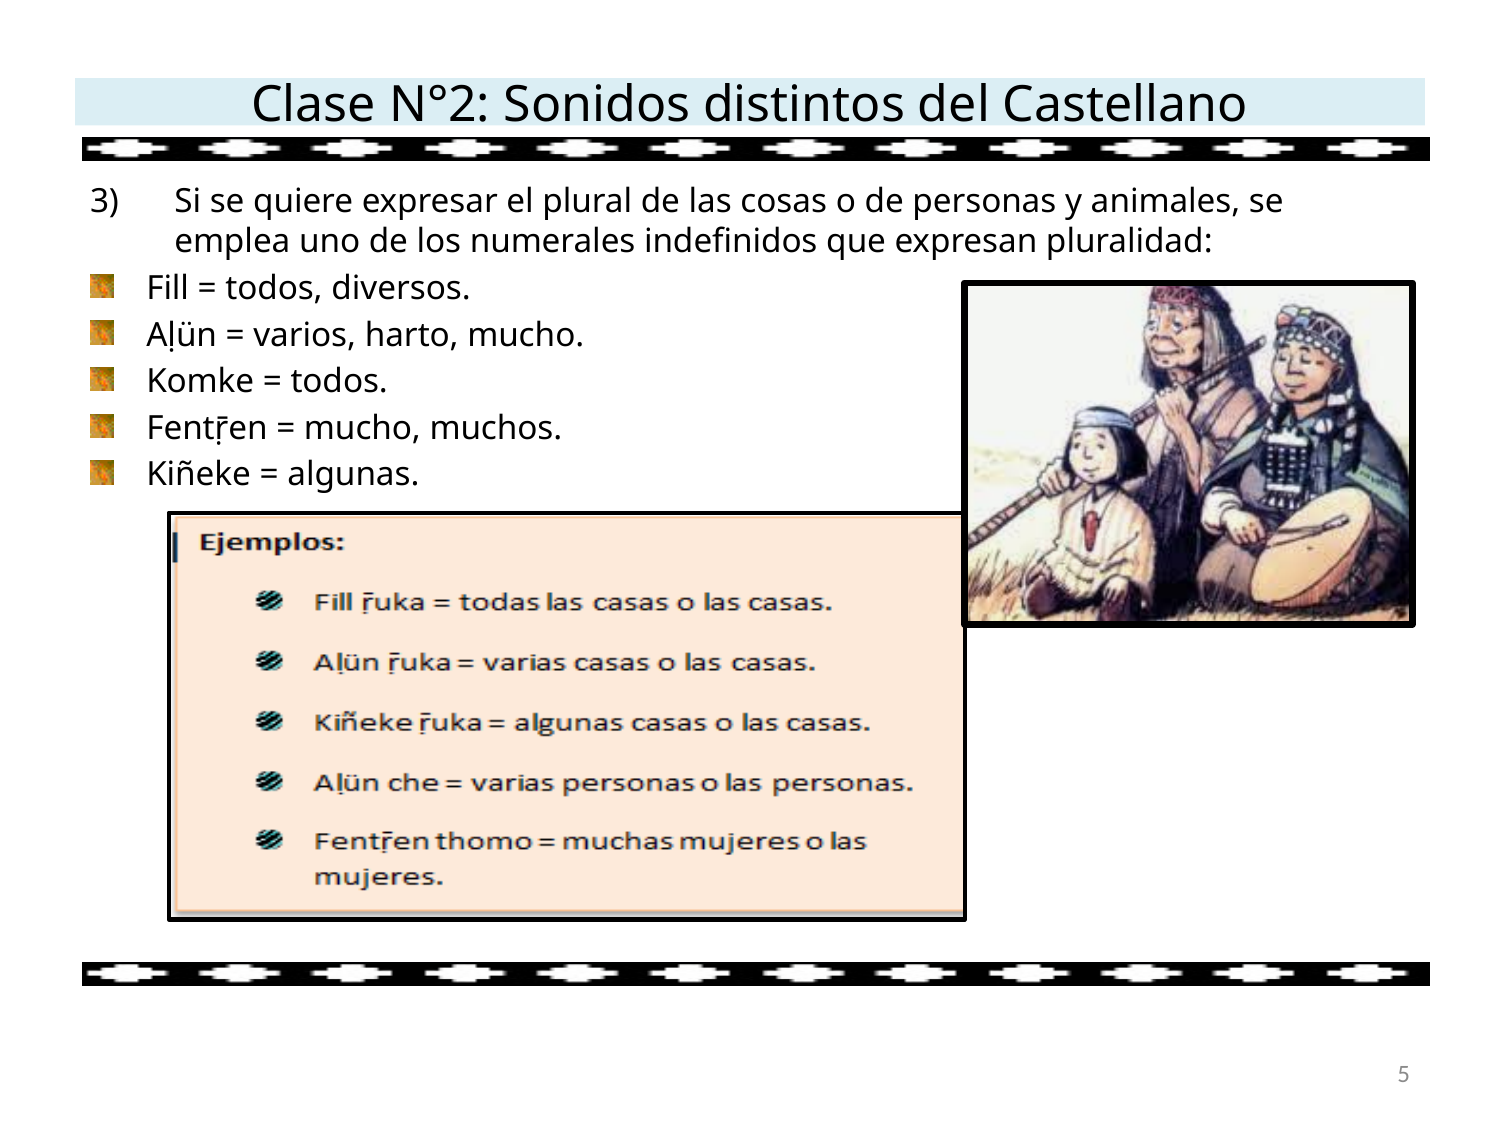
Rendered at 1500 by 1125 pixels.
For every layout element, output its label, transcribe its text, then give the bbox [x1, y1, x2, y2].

title Clase N°2: Sonidos distintos del Castellano [75, 78, 1425, 125]
picture [90, 320, 114, 345]
picture [82, 136, 1430, 162]
picture [90, 414, 114, 438]
list Si se quiere expresar el plural de las cosas o de personas y animales, se emplea uno de los numerales indefinidos que expresan pluralidad: Fill = todos, diversos. Aḷün = varios, harto, mucho. Komke = todos. Fentṝen = mucho, muchos. Kiñeke = algunas. [75, 125, 1425, 1005]
picture [90, 367, 114, 391]
picture [90, 460, 114, 485]
picture [170, 514, 963, 918]
picture [82, 962, 1430, 986]
picture [967, 285, 1410, 622]
slide_number 5 [1074, 1042, 1425, 1103]
picture [90, 274, 114, 298]
